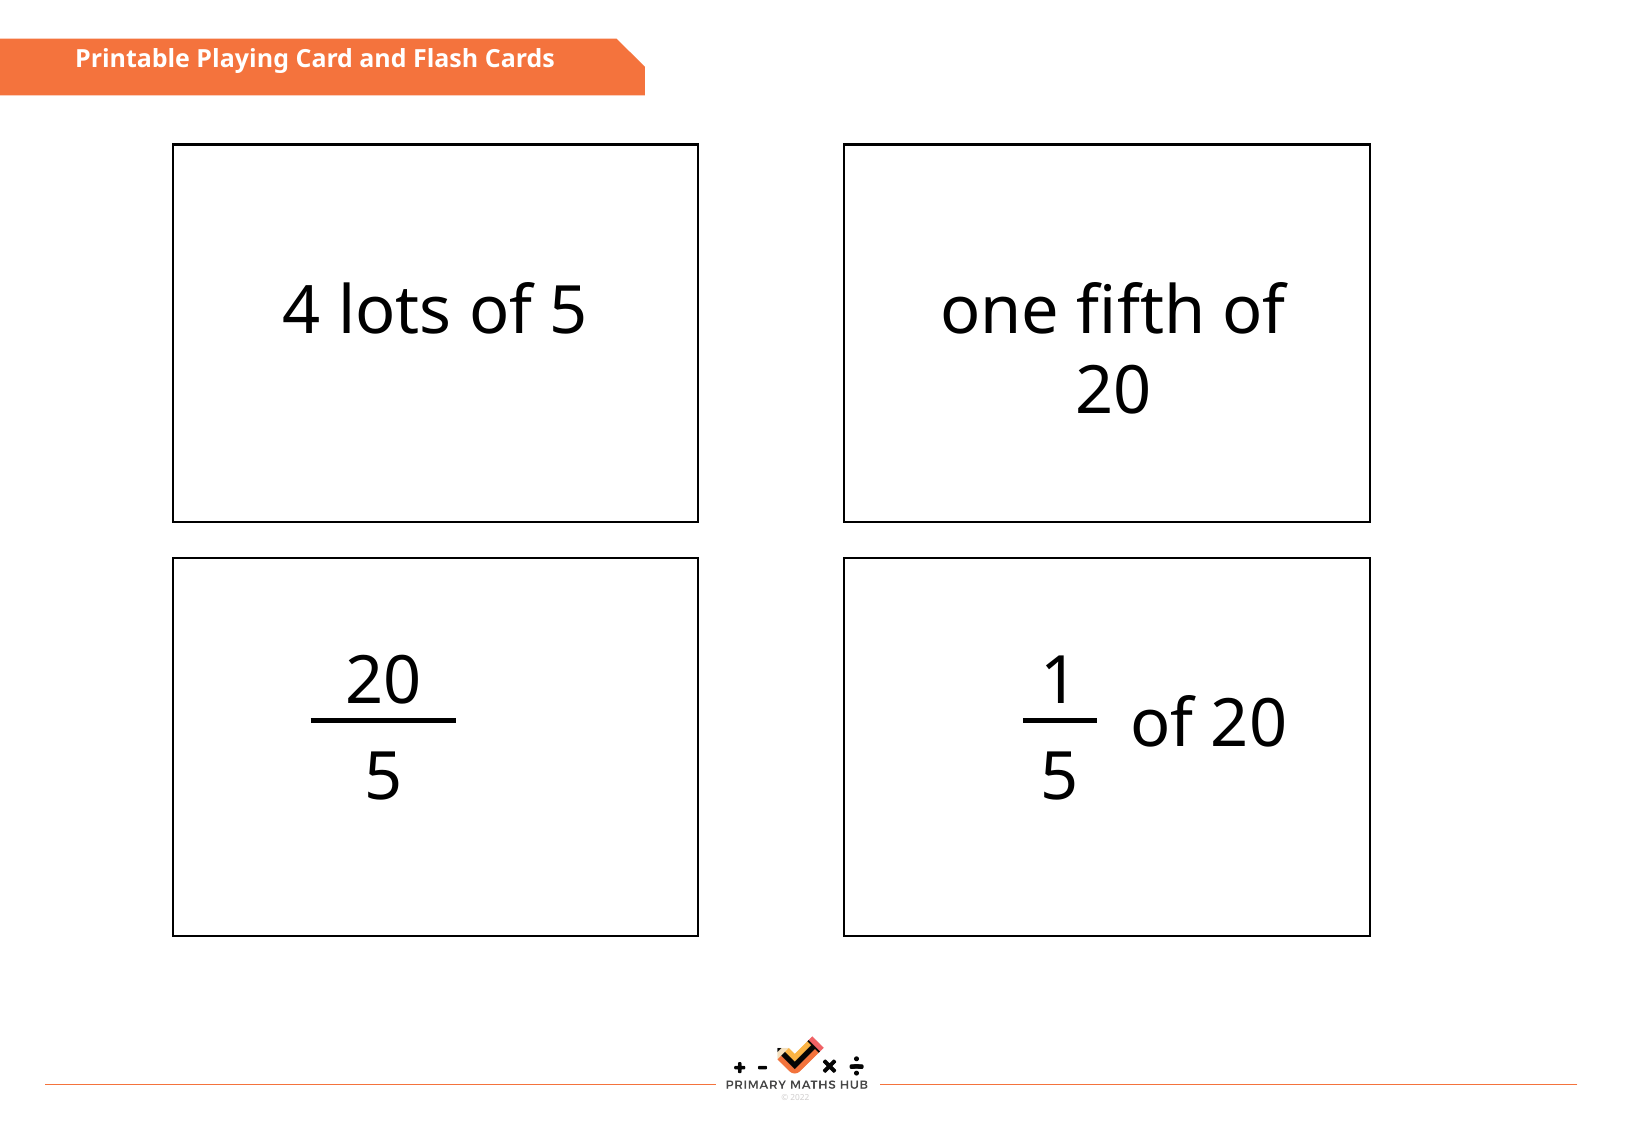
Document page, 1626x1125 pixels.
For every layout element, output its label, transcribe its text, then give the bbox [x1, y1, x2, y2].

table_header 1 [1023, 625, 1097, 718]
text_box [843, 143, 1371, 523]
text_box Printable Playing Card and Flash Cards [0, 37, 646, 97]
table_header 20 [311, 625, 456, 718]
text_box [172, 355, 699, 523]
table_cell 5 [311, 723, 456, 815]
text_box 4 lots of 5 [172, 259, 699, 355]
text_box [172, 557, 699, 937]
text_box © 2022 [720, 1084, 870, 1110]
text_box [843, 557, 1371, 937]
table_cell 5 [1023, 723, 1097, 815]
picture [722, 1034, 872, 1094]
text_box one fifth of 20 [894, 259, 1333, 435]
text_box [172, 143, 699, 259]
text_box of 20 [1103, 672, 1315, 767]
